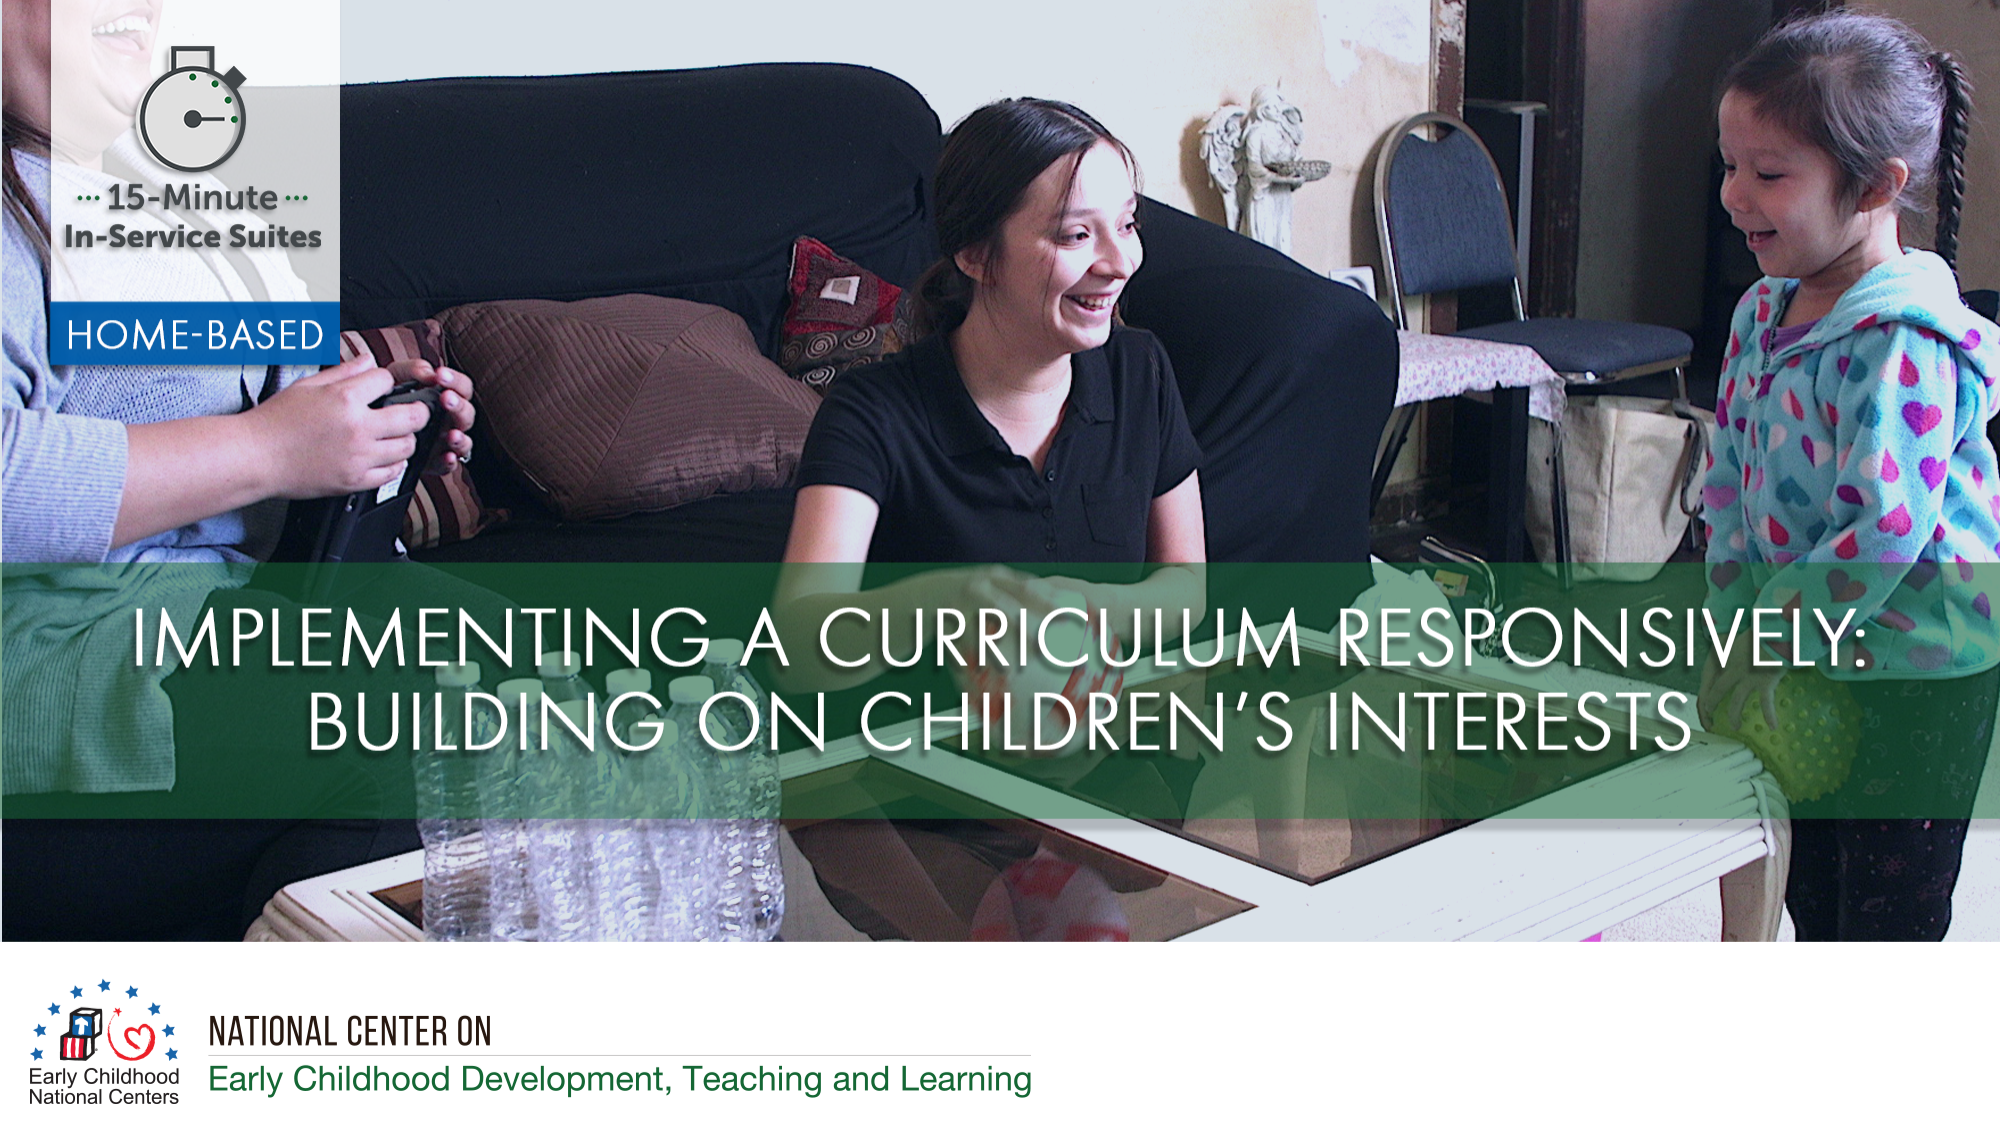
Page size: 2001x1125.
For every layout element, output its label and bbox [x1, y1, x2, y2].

list [0, 0, 2000, 1125]
